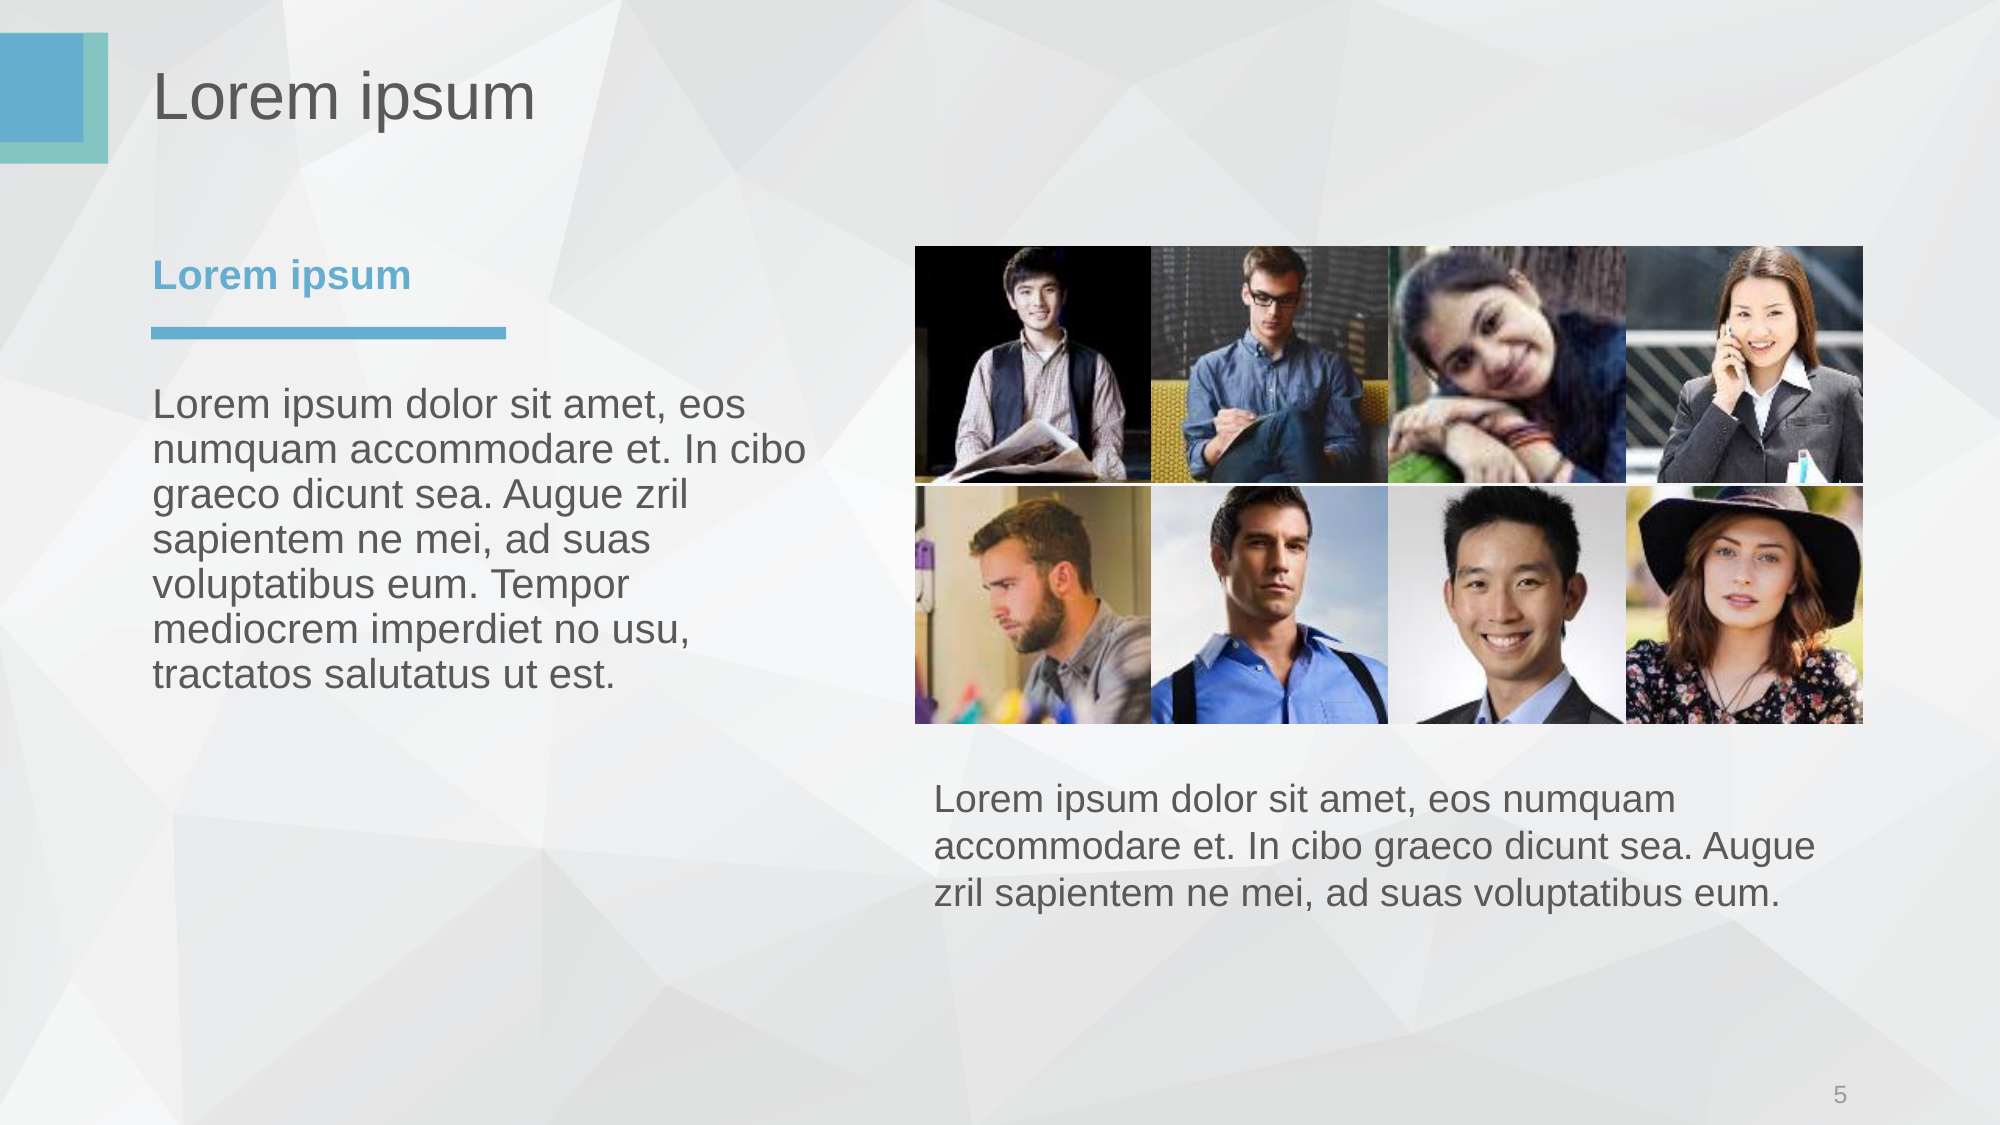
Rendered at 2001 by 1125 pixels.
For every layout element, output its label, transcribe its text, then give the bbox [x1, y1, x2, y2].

slide_number 5 [1412, 1063, 1863, 1124]
list Lorem ipsum dolor sit amet, eos numquam accommodare et. In cibo graeco dicunt sea. Augue zril sapientem ne mei, ad suas voluptatibus eum. [918, 765, 1863, 959]
title Lorem ipsum [137, 59, 1863, 136]
list Lorem ipsum dolor sit amet, eos numquam accommodare et. In cibo graeco dicunt sea. Augue zril sapientem ne mei, ad suas voluptatibus eum. Tempor mediocrem imperdiet no usu, tractatos salutatus ut est. [137, 375, 844, 959]
picture [0, 0, 2000, 1125]
list Lorem ipsum [137, 246, 844, 307]
